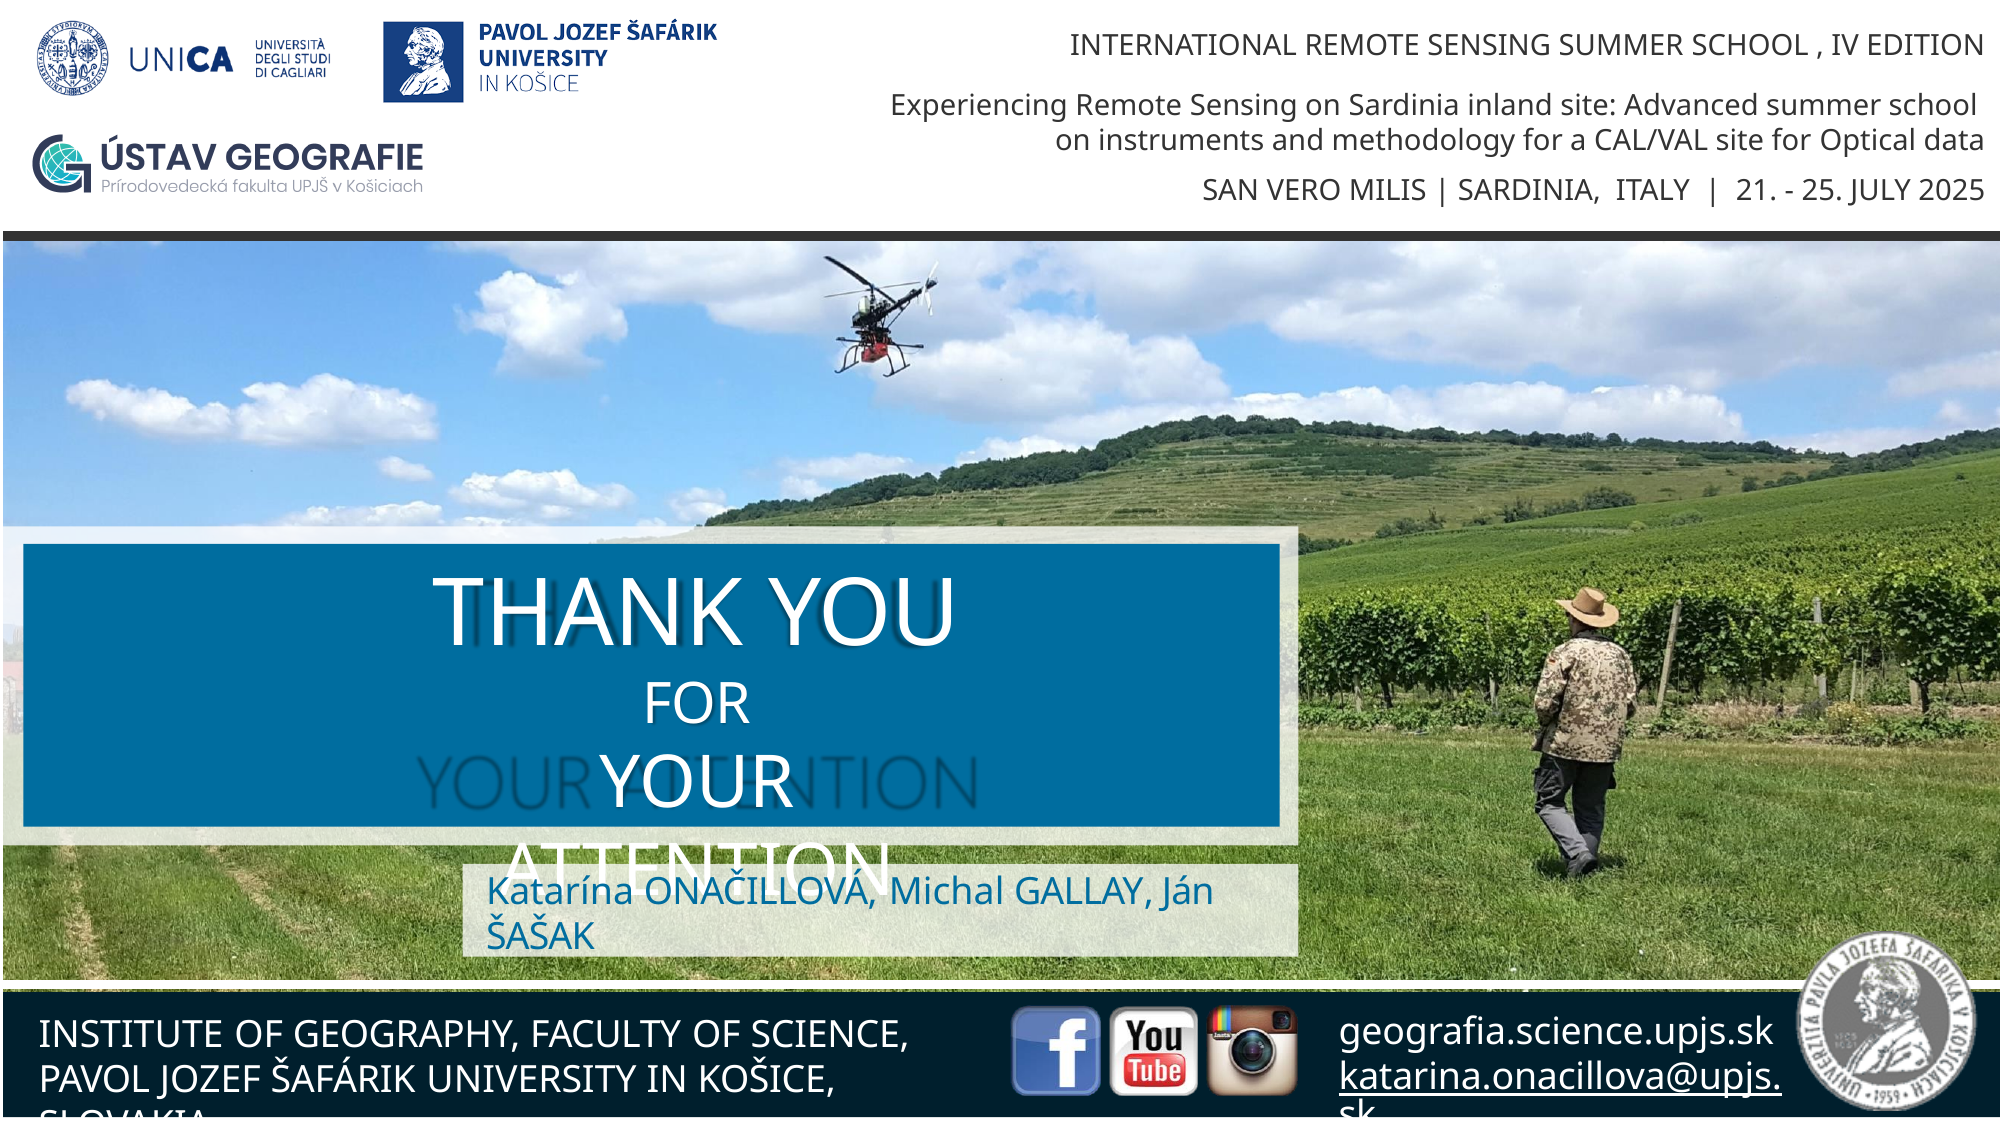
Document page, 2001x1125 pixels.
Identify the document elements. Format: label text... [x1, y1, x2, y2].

picture [35, 20, 332, 97]
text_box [2, 230, 2000, 1104]
picture [13, 6, 748, 217]
text_box INTERNATIONAL REMOTE SENSING SUMMER SCHOOL , IV EDITION Experiencing Remote Sensing on Sardinia inland site: Advanced summer school on instruments and methodology for a CAL/VAL site for Optical data SAN VERO MILIS | SARDINIA, italy | 21. - 25. JULY 2025 [446, 18, 2000, 214]
text_box INTERNATIONAL REMOTE SENSING SUMMER SCHOOL , IV EDITION Experiencing Remote Sensing on Sardinia inland site: Advanced summer school on instruments and methodology for a CAL/VAL site for Optical data SAN VERO MILIS | SARDINIA, italy | 21. - 25. JULY 2025 [3, 18, 364, 214]
